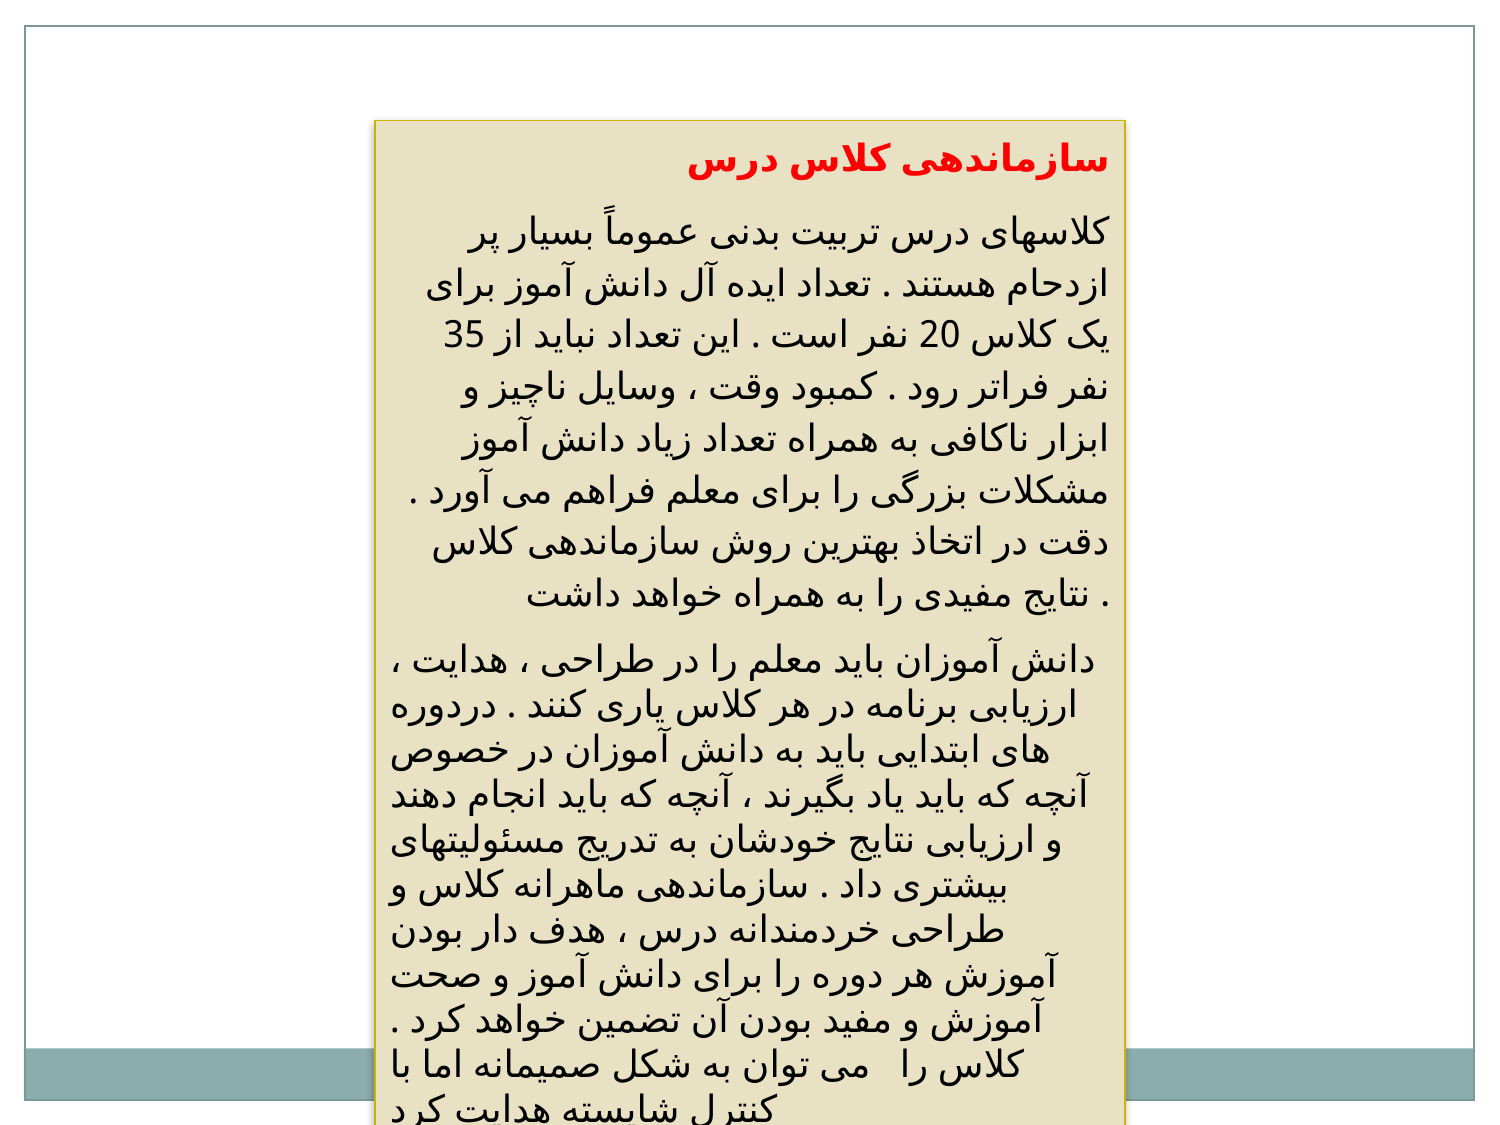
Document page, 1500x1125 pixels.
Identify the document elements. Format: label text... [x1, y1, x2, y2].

text_box سازماندهی کلاس درس کلاسهای درس تربیت بدنی عموماً بسیار پر ازدحام هستند . تعداد ایده آل دانش آموز برای یک کلاس 20 نفر است . این تعداد نباید از 35 نفر فراتر رود . کمبود وقت ، وسایل ناچیز و ابزار ناکافی به همراه تعداد زیاد دانش آموز مشکلات بزرگی را برای معلم فراهم می آورد . دقت در اتخاذ بهترین روش سازماندهی کلاس نتایج مفیدی را به همراه خواهد داشت . دانش آموزان باید معلم را در طراحی ، هدایت ، ارزیابی برنامه در هر کلاس یاری کنند . دردوره های ابتدایی باید به دانش آموزان در خصوص آنچه که باید یاد بگیرند ، آنچه که باید انجام دهند و ارزیابی نتایج خودشان به تدریج مسئولیتهای بیشتری داد . سازماندهی ماهرانه کلاس و طراحی خردمندانه درس ، هدف دار بودن آموزش هر دوره را برای دانش آموز و صحت آموزش و مفید بودن آن تضمین خواهد کرد . کلاس را می توان به شکل صمیمانه اما با کنترل شایسته هدایت کرد [374, 120, 1126, 1125]
